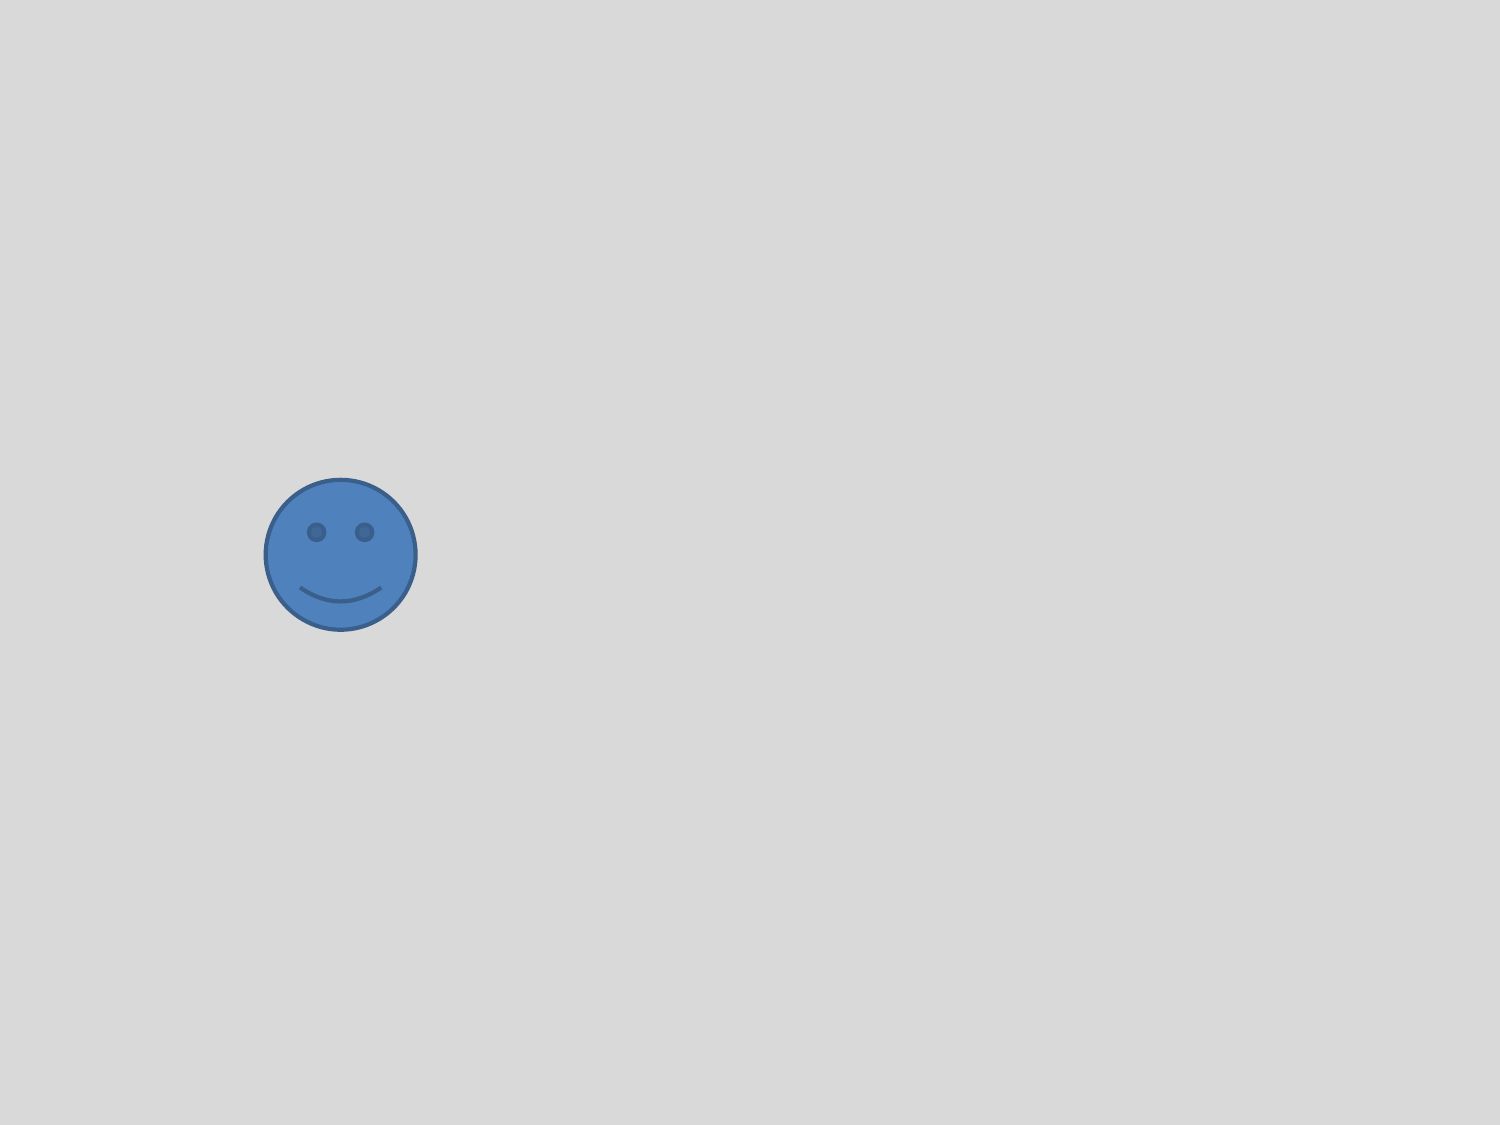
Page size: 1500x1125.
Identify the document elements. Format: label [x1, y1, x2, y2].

text_box [263, 477, 418, 632]
